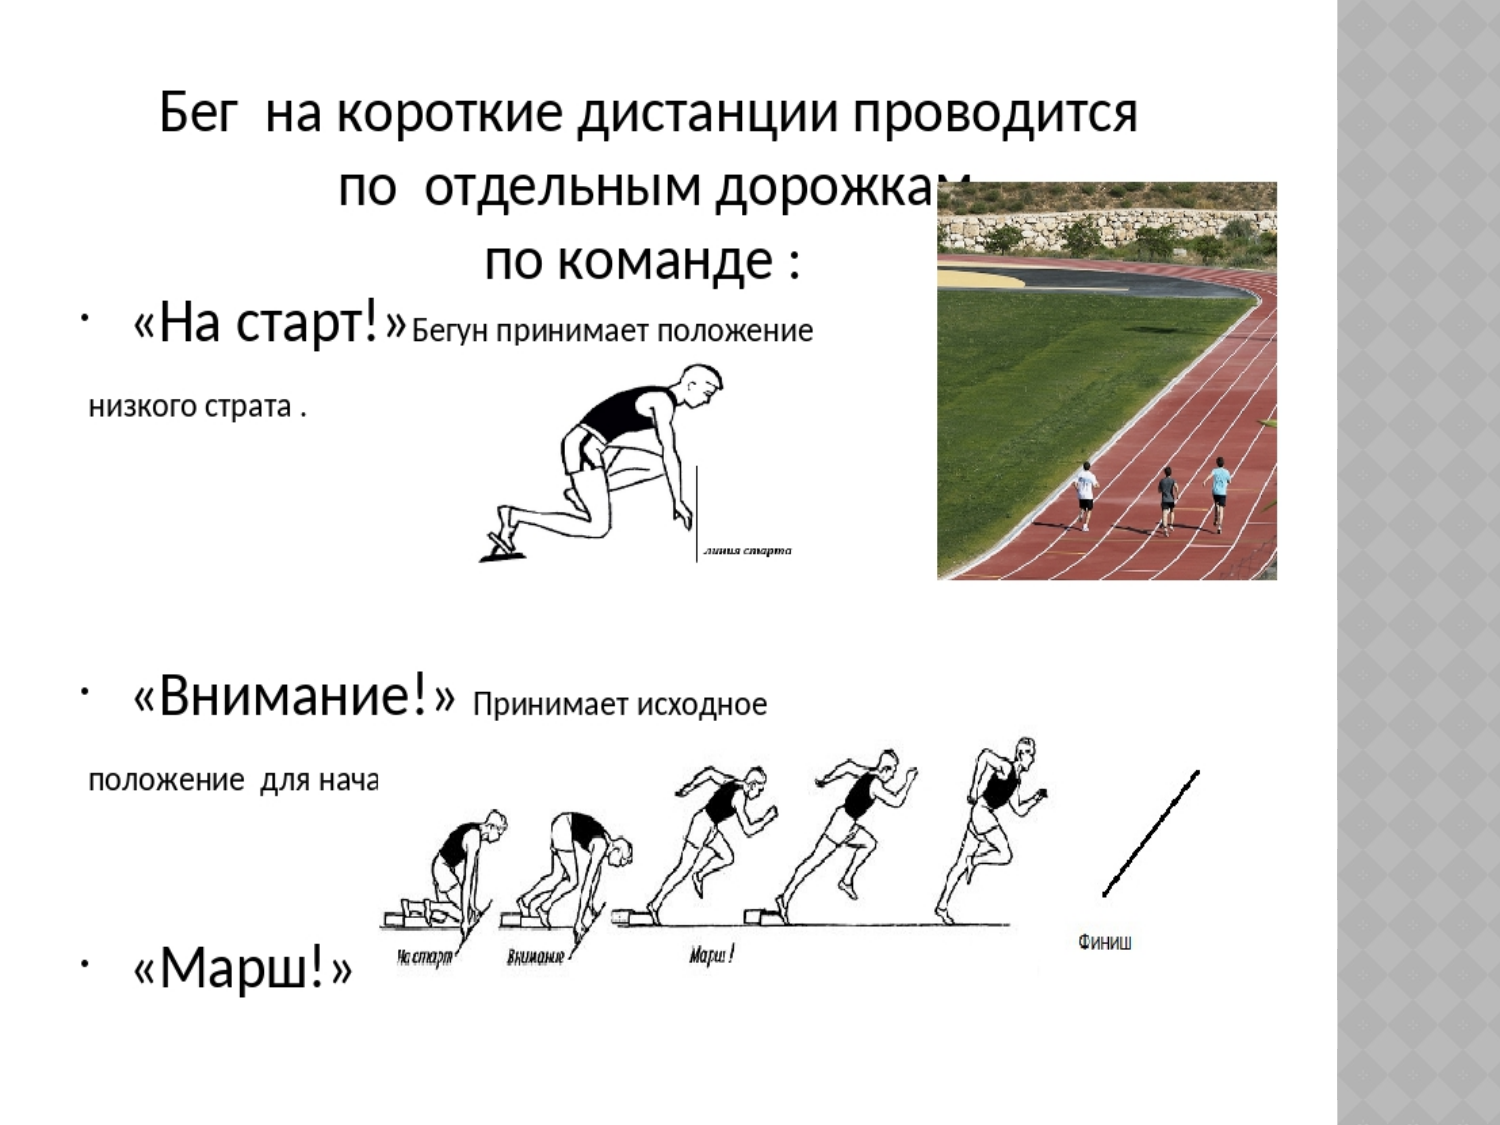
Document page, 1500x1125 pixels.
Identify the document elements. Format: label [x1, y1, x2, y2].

list [2, 30, 1303, 1073]
